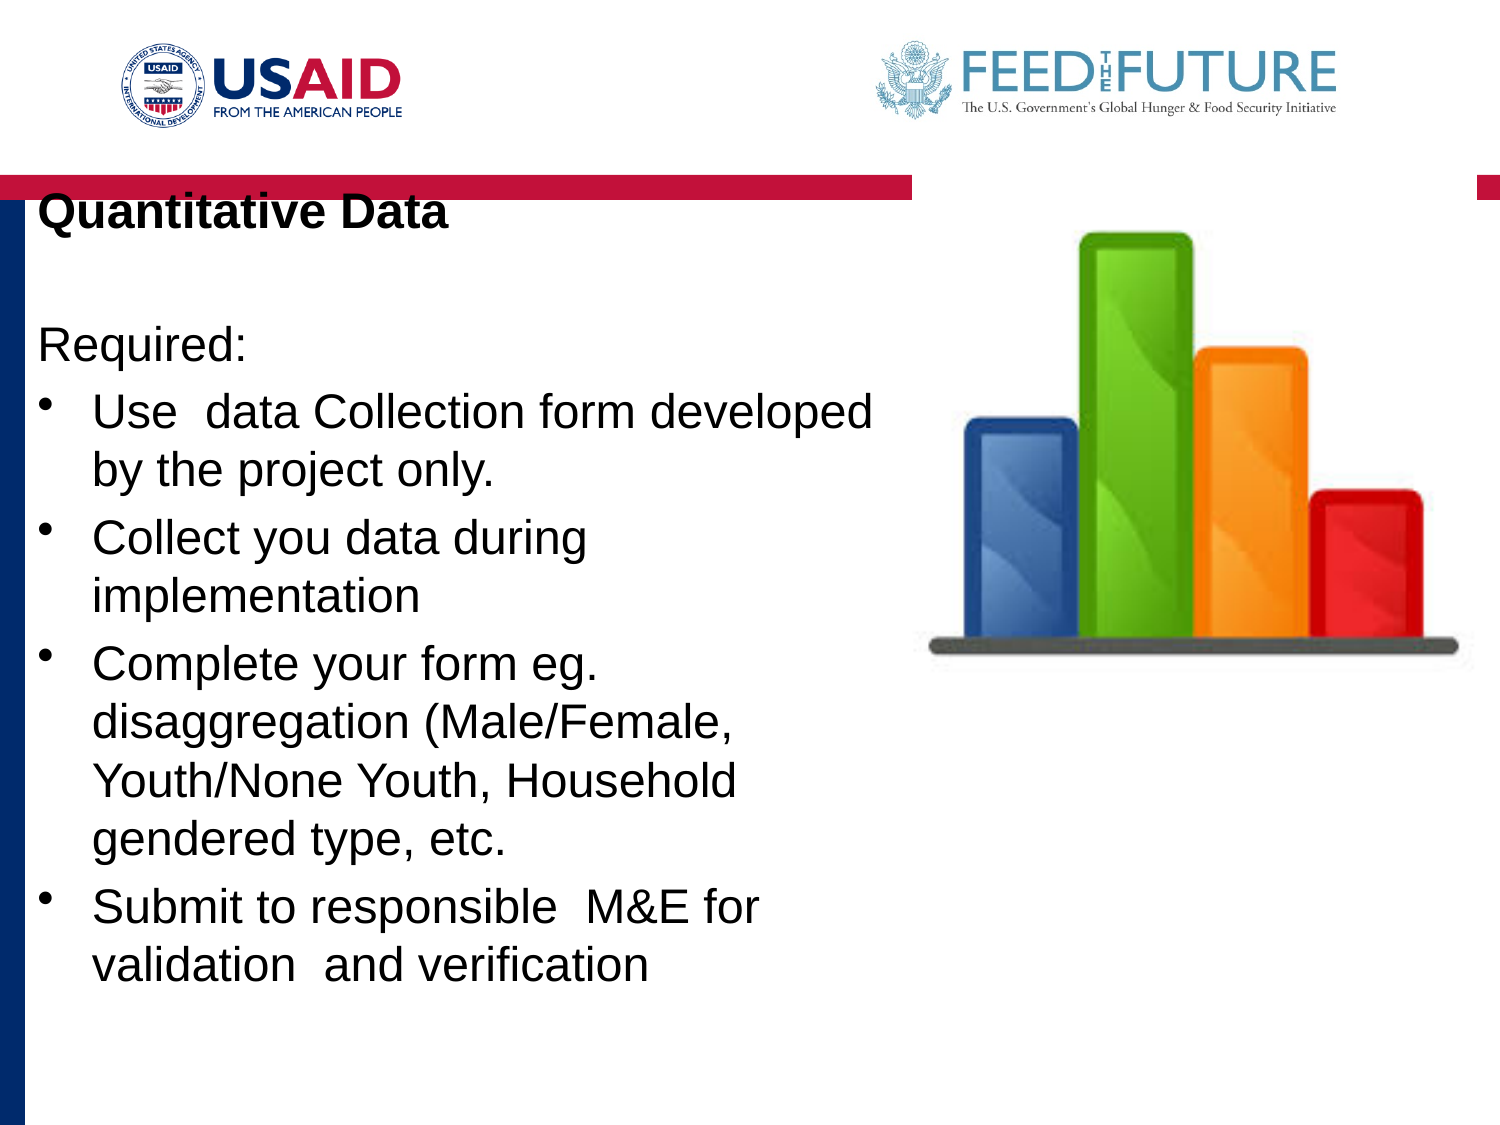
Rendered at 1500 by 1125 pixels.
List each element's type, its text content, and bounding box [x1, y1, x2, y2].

picture [80, 17, 442, 158]
list Required: Use data Collection form developed by the project only. Collect you data during implementation Complete your form eg. disaggregation (Male/Female, Youth/None Youth, Household gendered type, etc. Submit to responsible M&E for validation and verification [22, 305, 935, 1001]
picture [837, 11, 1378, 152]
picture [912, 170, 1477, 735]
title Quantitative Data [22, 171, 910, 258]
